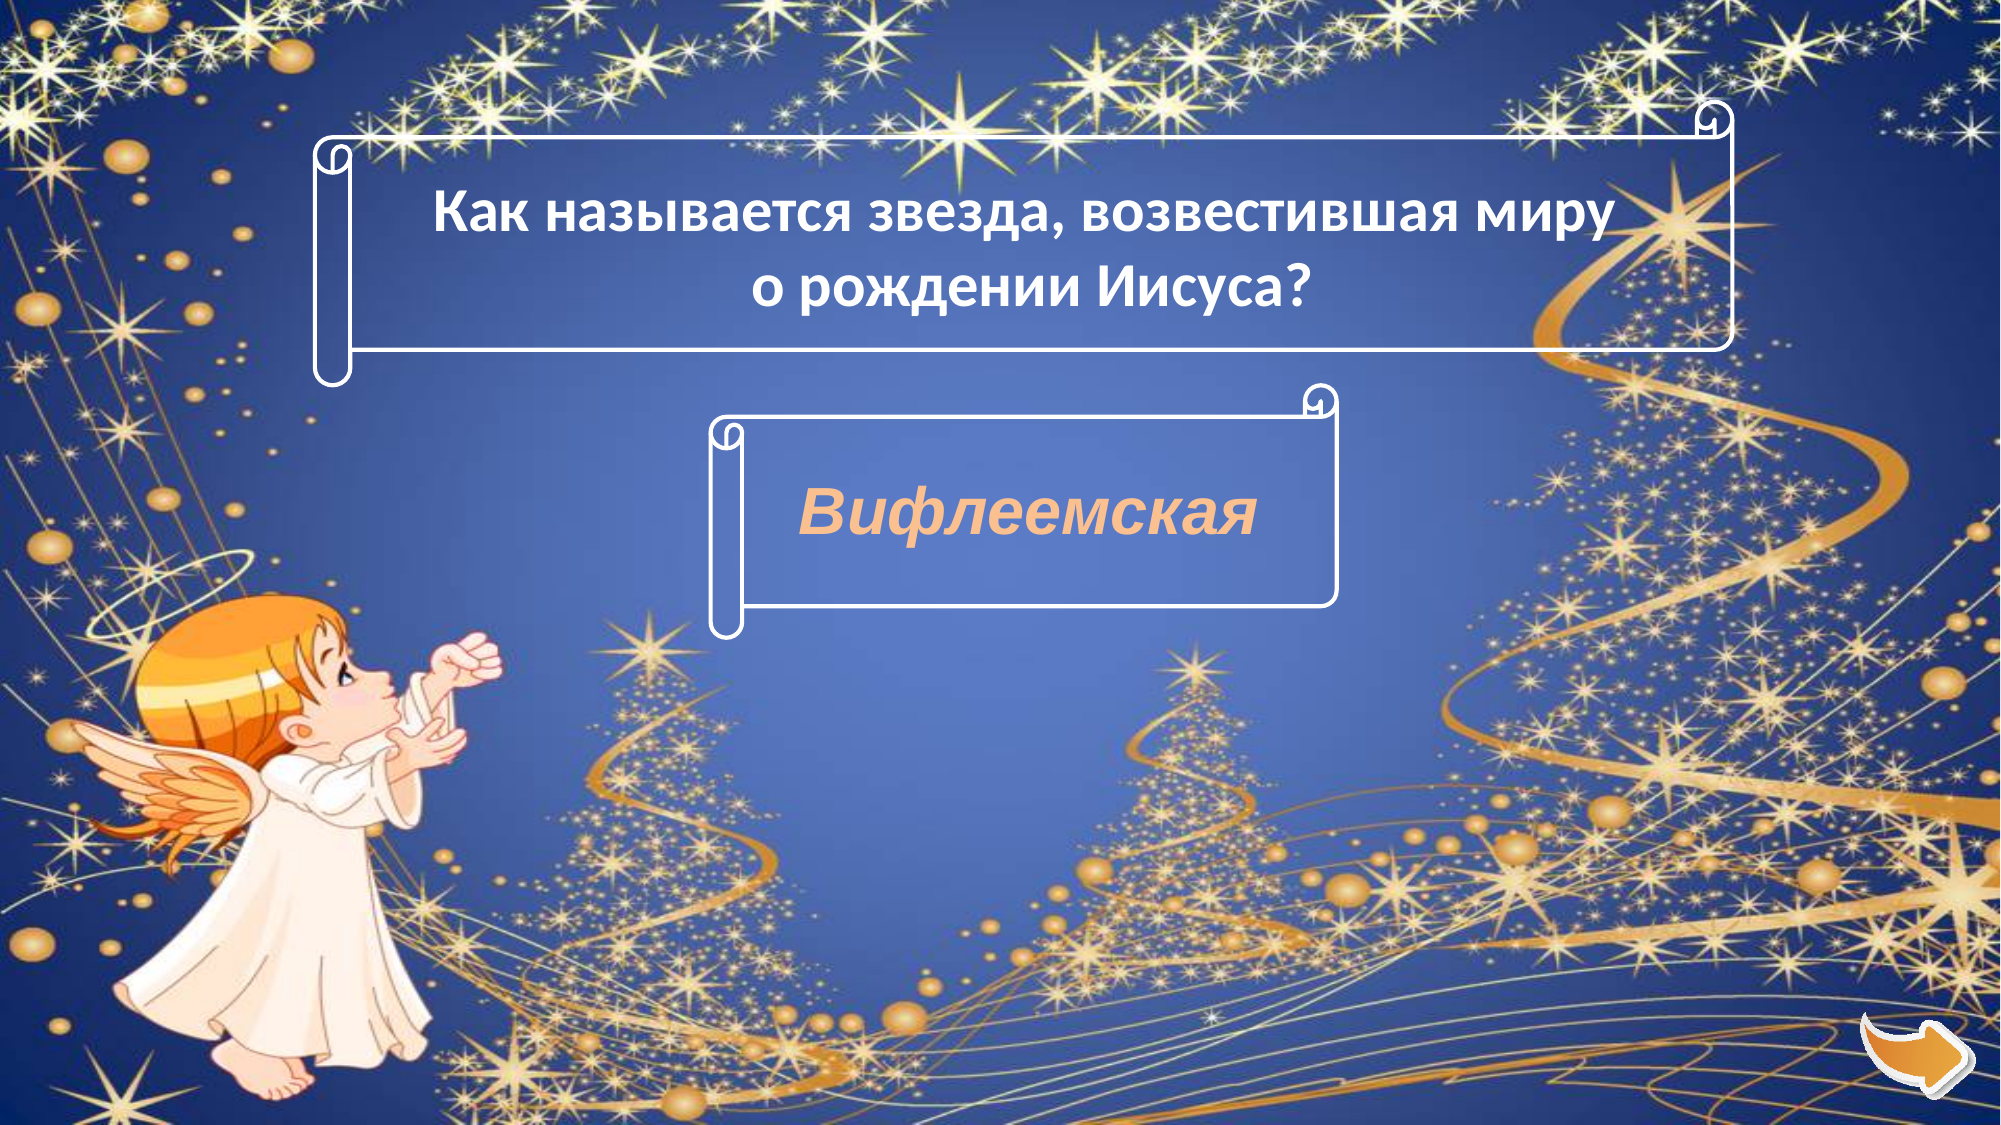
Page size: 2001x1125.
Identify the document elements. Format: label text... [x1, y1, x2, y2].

text_box Как называется звезда, возвестившая миру о рождении Иисуса? [312, 99, 1735, 388]
picture [0, 0, 2001, 1125]
text_box [708, 383, 1339, 640]
text_box Вифлеемская [740, 460, 1337, 555]
